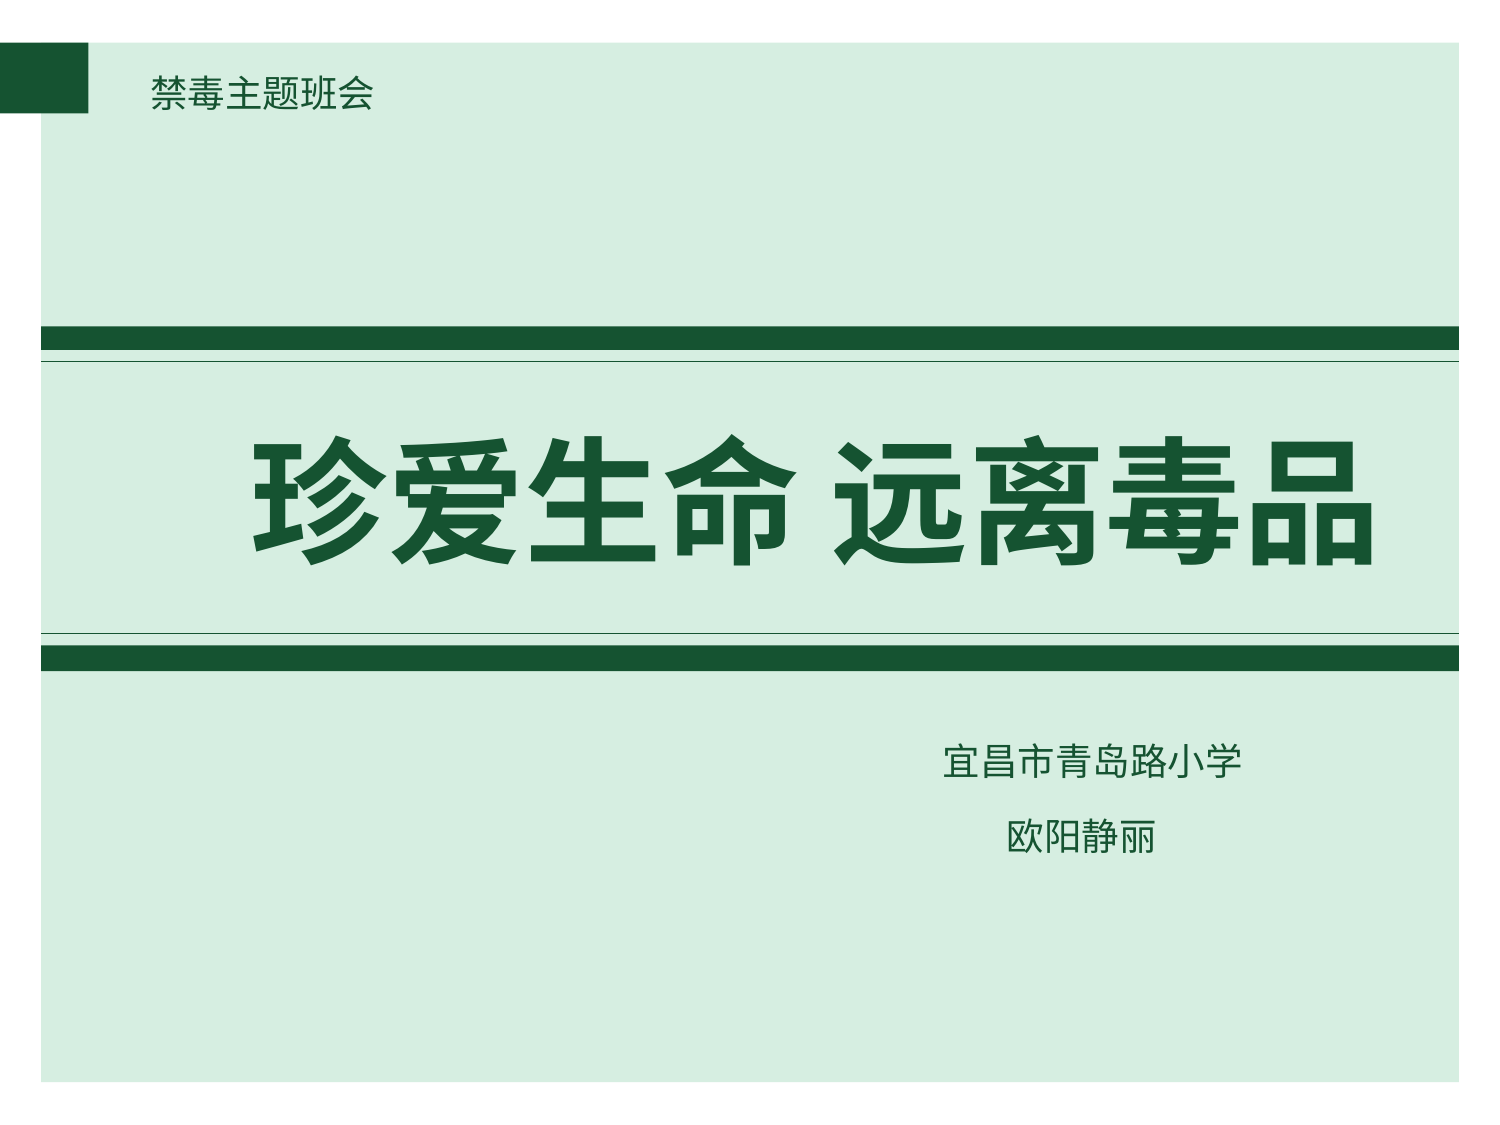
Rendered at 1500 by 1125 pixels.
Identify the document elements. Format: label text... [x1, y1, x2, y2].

text_box 欧阳静丽 [991, 805, 1172, 866]
text_box 珍爱生命 远离毒品 [235, 408, 1397, 589]
text_box 宜昌市青岛路小学 [927, 730, 1258, 791]
text_box [41, 326, 1459, 350]
text_box [41, 645, 1459, 672]
text_box 禁毒主题班会 [135, 62, 655, 122]
